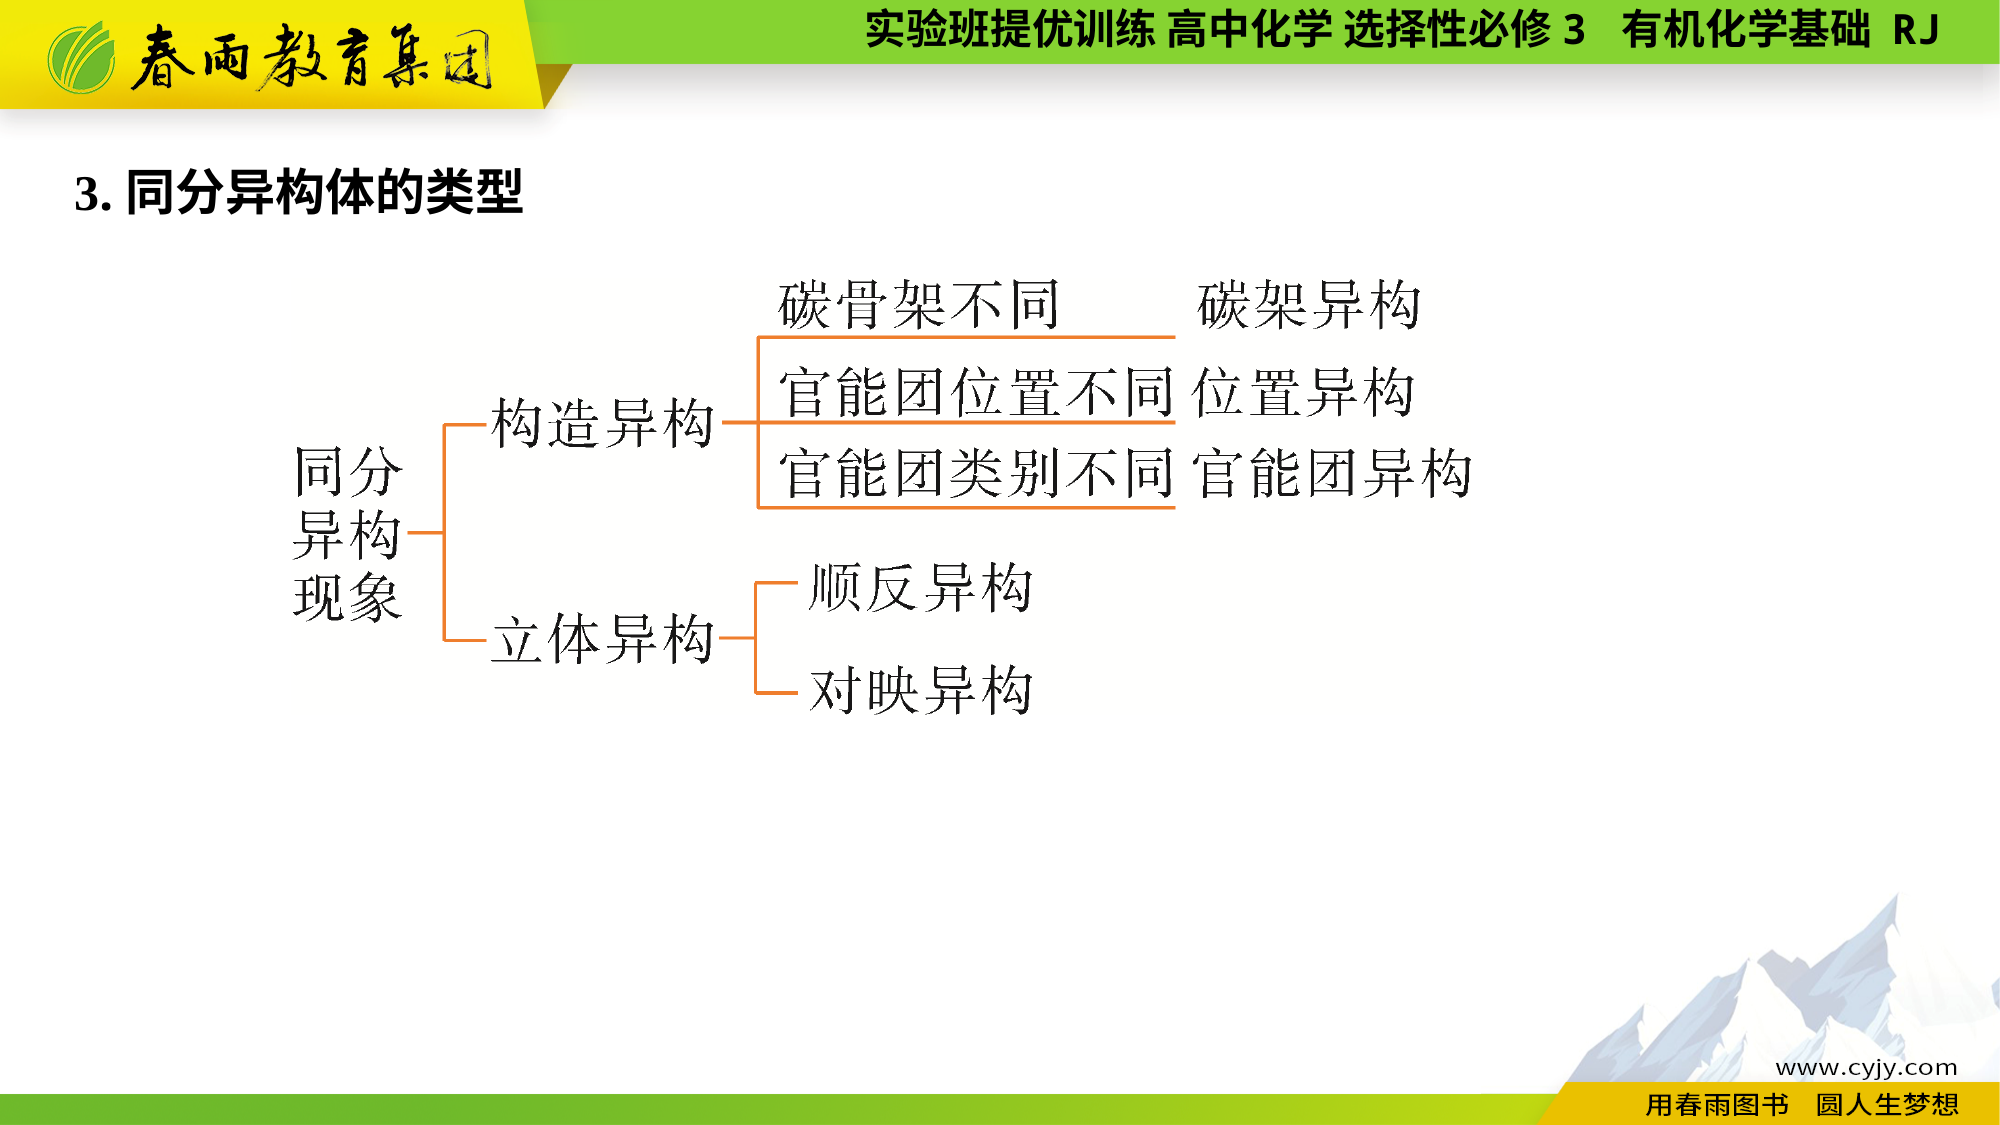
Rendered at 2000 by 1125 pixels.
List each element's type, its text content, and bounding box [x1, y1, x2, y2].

list 3.同分异构体的类型 [59, 122, 1944, 217]
picture [0, 0, 2000, 1125]
